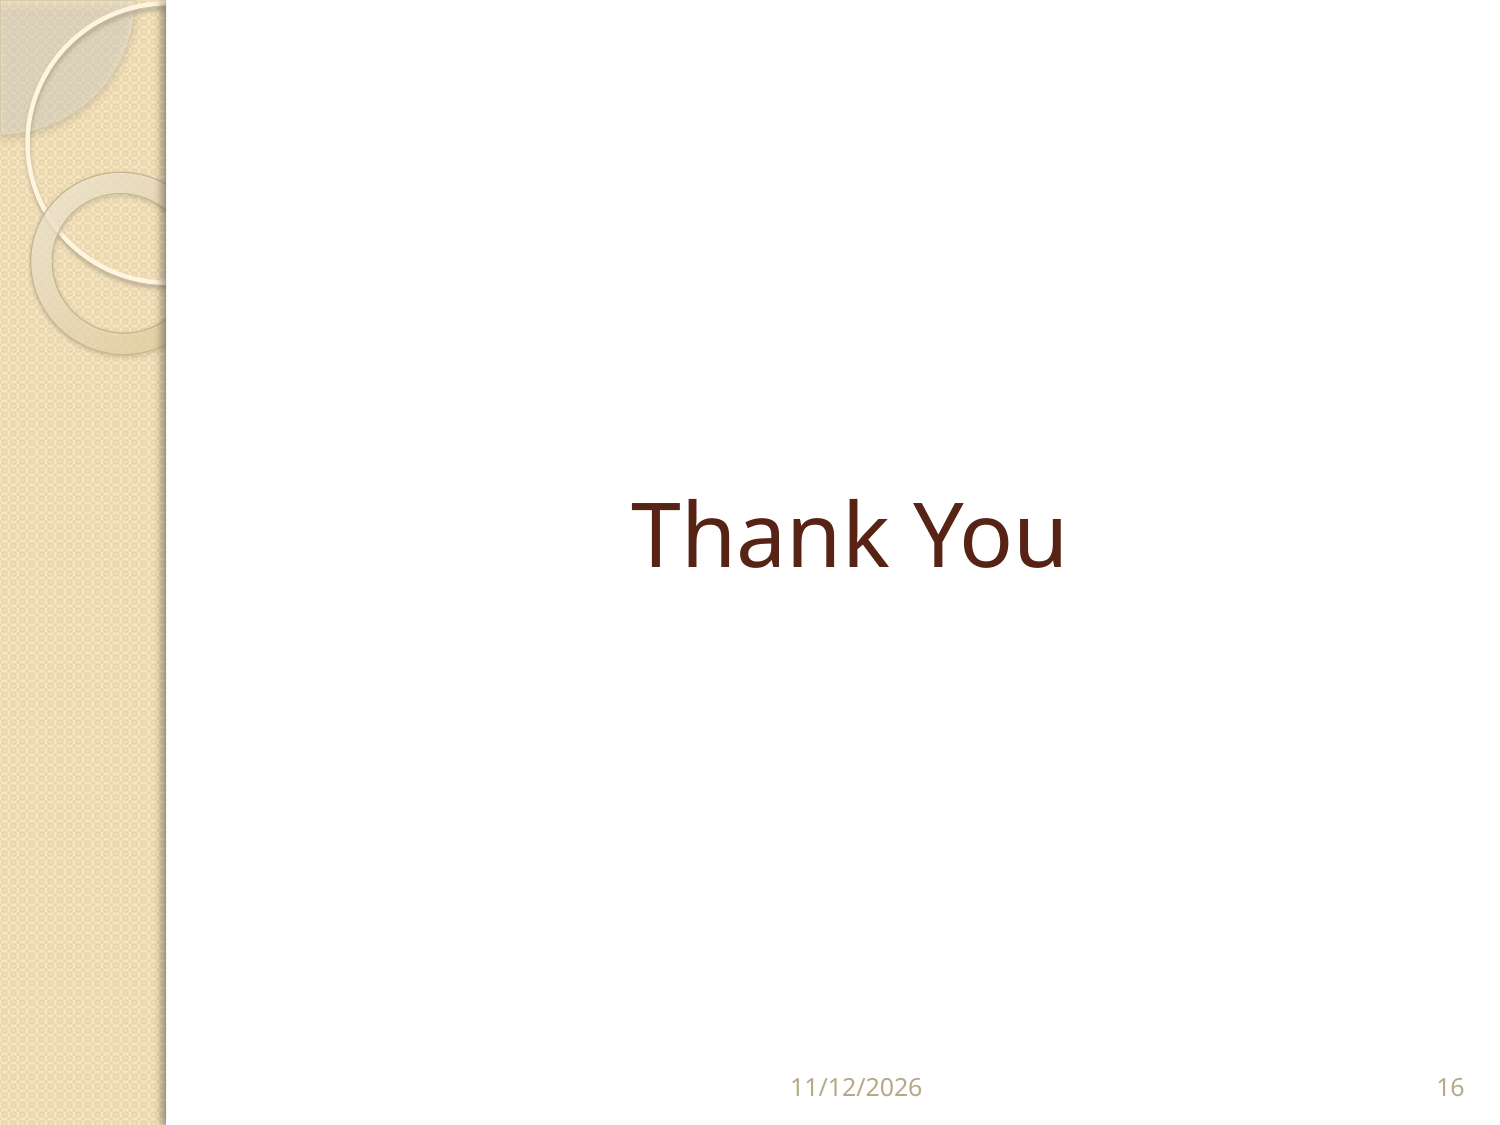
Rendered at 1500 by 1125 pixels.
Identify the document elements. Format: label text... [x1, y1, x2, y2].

slide_number 16 [1413, 1034, 1488, 1113]
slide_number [587, 1034, 938, 1113]
title Thank You [235, 437, 1466, 625]
